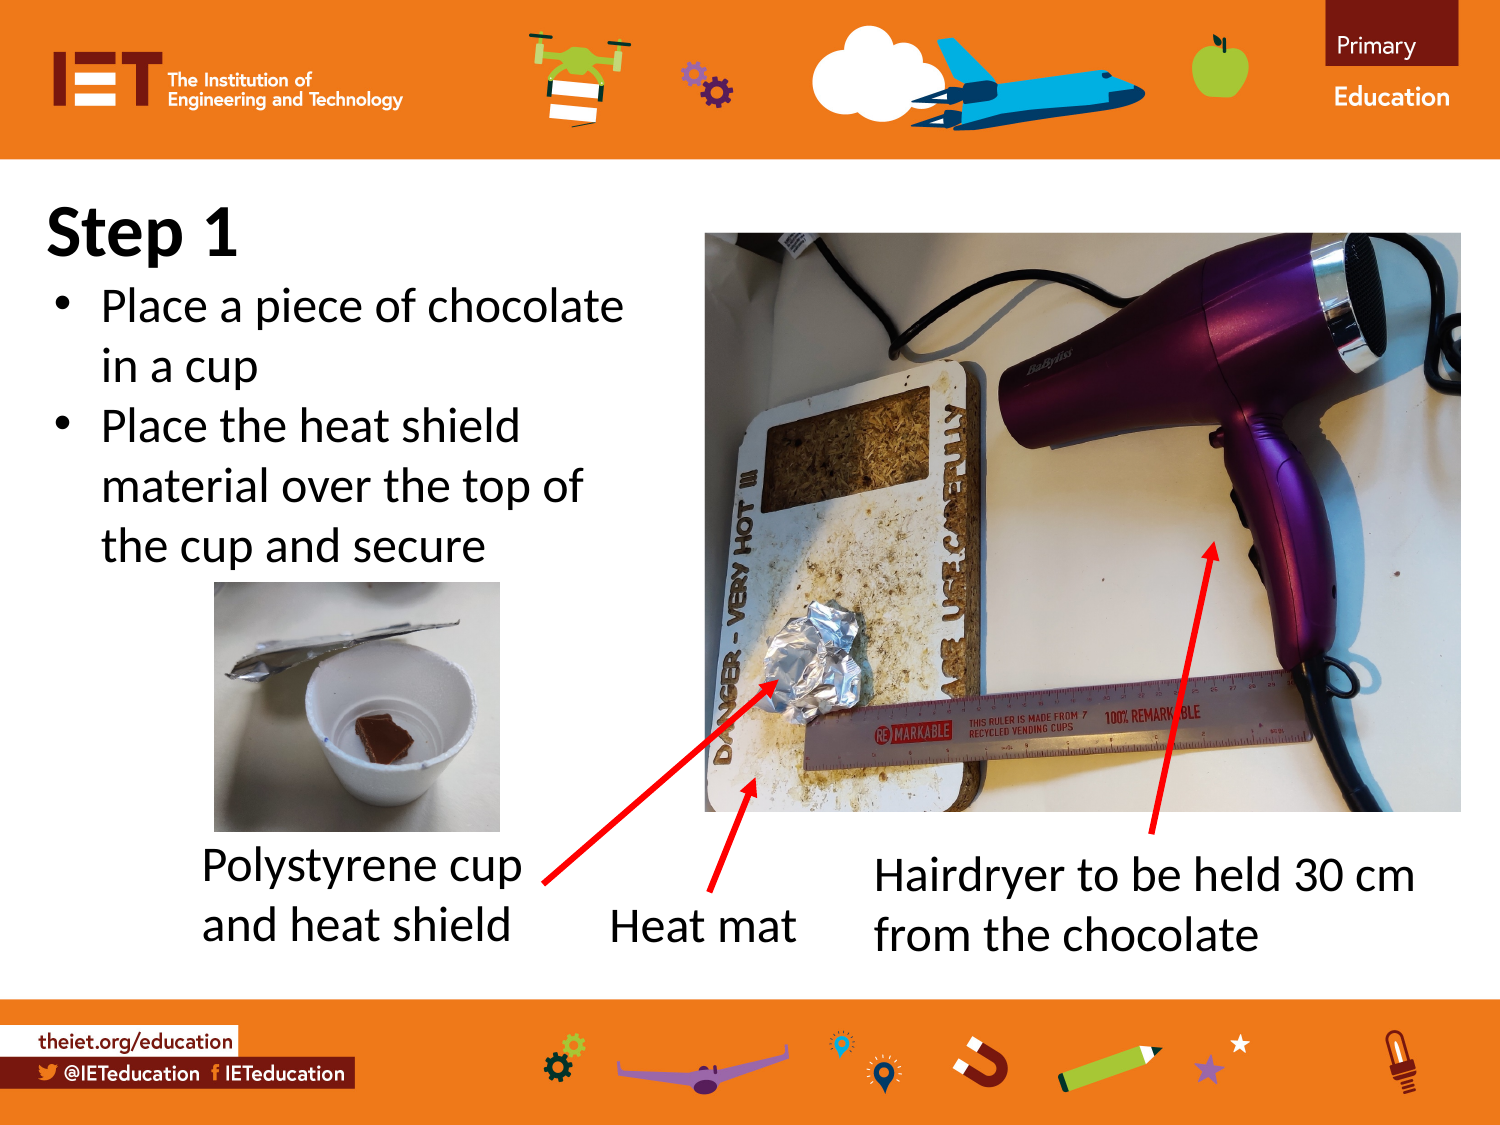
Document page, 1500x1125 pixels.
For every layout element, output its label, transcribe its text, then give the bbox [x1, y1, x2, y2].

text_box Heat mat [594, 884, 848, 960]
text_box Hairdryer to be held 30 cm from the chocolate [858, 834, 1444, 969]
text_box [709, 777, 756, 893]
picture [0, 0, 1500, 1125]
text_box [1151, 541, 1215, 835]
text_box Step 1 [31, 180, 516, 285]
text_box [542, 679, 779, 885]
text_box Place a piece of chocolate in a cup Place the heat shield material over the top of the cup and secure [39, 264, 672, 580]
text_box Polystyrene cup and heat shield [186, 824, 560, 959]
